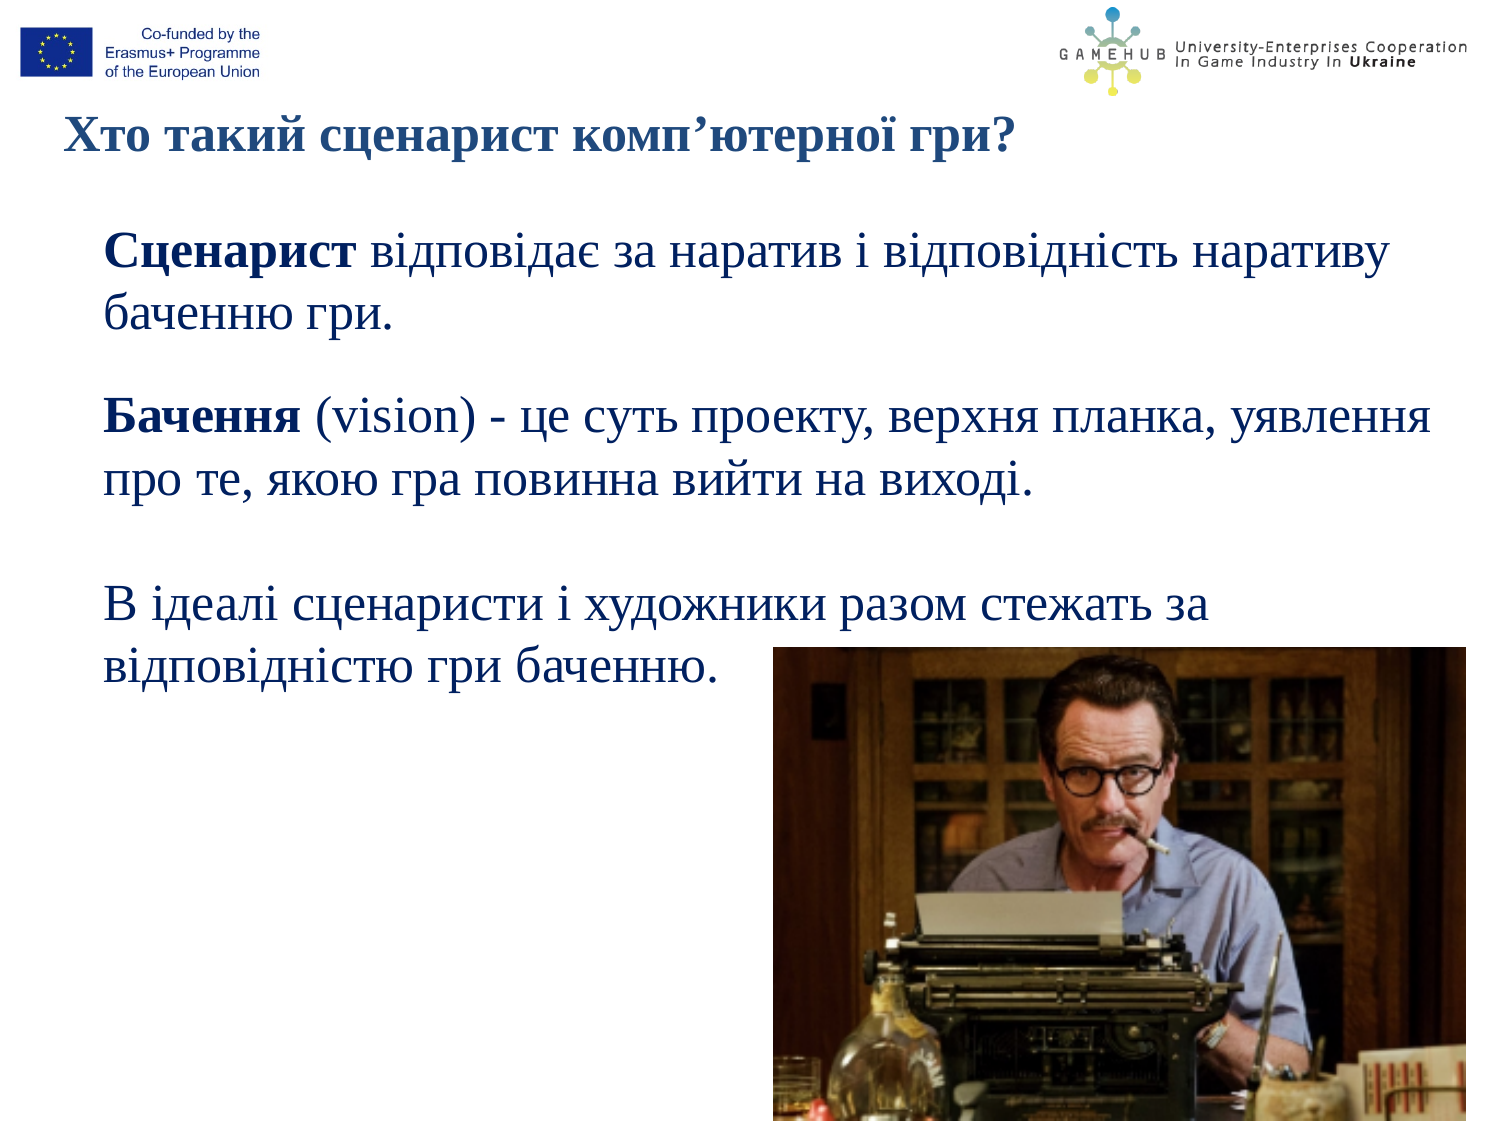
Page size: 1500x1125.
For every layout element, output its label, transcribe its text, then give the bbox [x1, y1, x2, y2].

picture [1057, 7, 1476, 96]
text_box Хто такий сценарист комп’ютерної гри? [48, 92, 1033, 170]
picture [773, 647, 1466, 1122]
text_box Бачення (vision) - це суть проекту, верхня планка, уявлення про те, якою гра повинна вийти на виході. В ідеалі сценаристи і художники разом стежать за відповідністю гри баченню. [88, 373, 1489, 701]
picture [5, 13, 272, 91]
text_box Сценарист відповідає за наратив і відповідність наративу баченню гри. [88, 208, 1412, 348]
